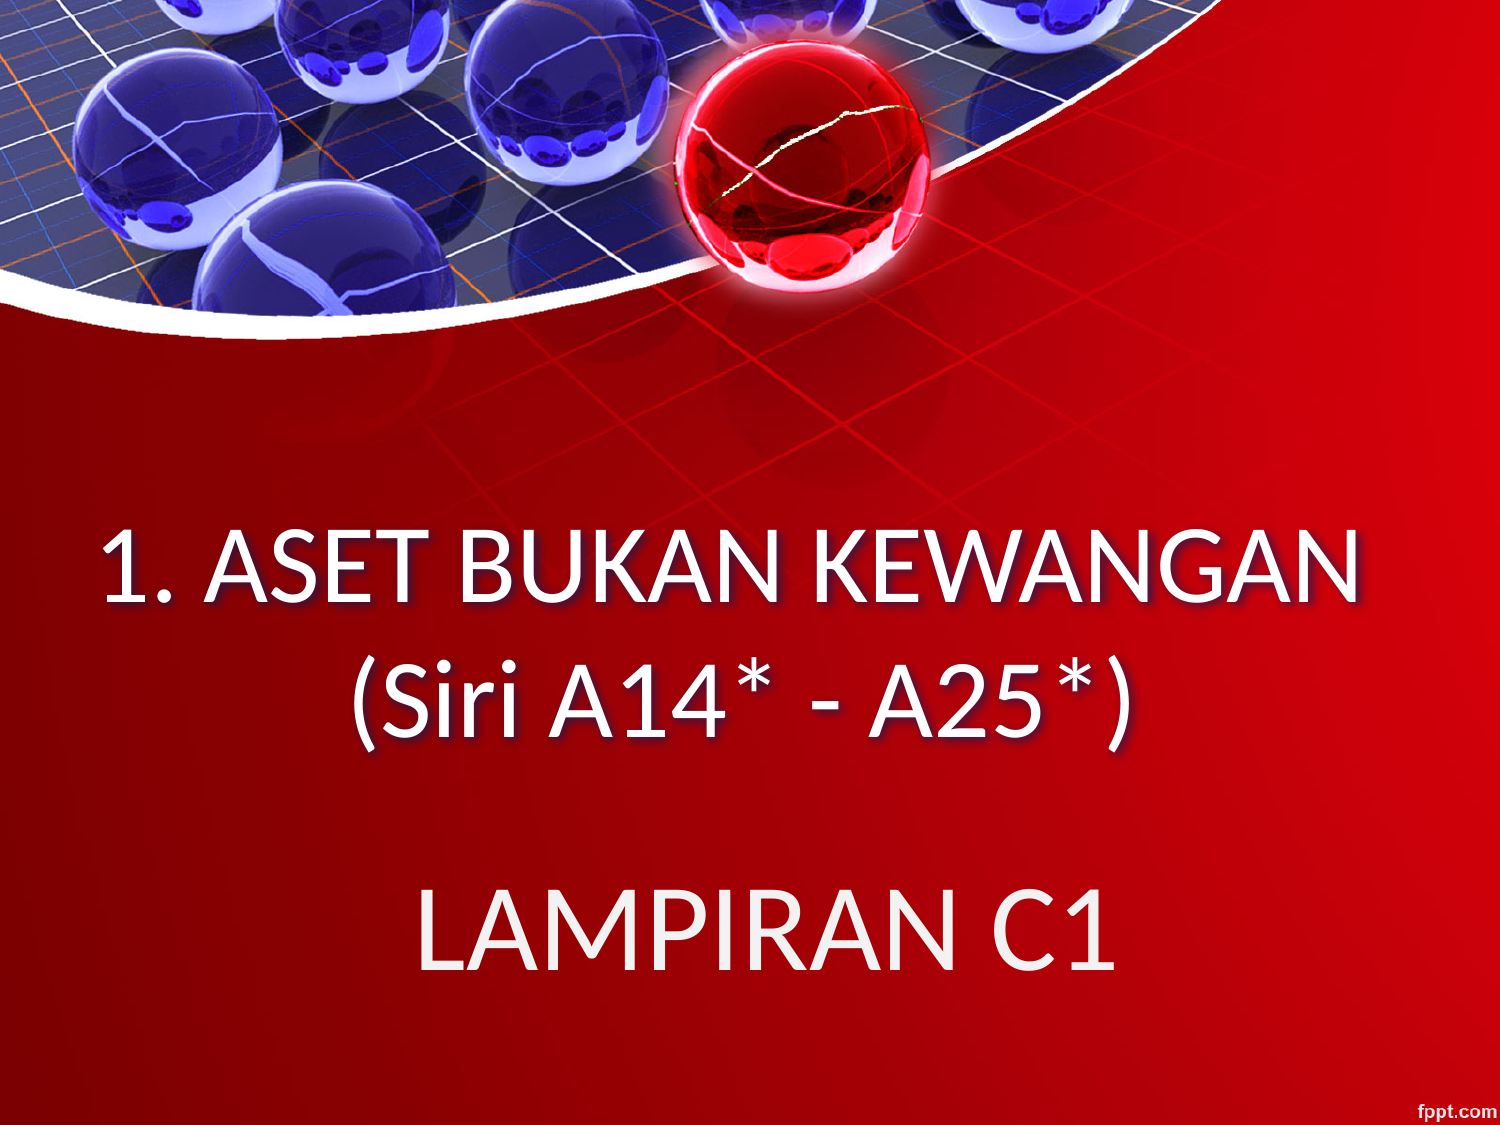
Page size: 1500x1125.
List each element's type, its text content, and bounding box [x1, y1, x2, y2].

title 1. ASET BUKAN KEWANGAN (Siri A14* - A25*) [40, 562, 1444, 688]
subtitle LAMPIRAN C1 [90, 838, 1444, 939]
picture [0, 0, 1500, 1125]
